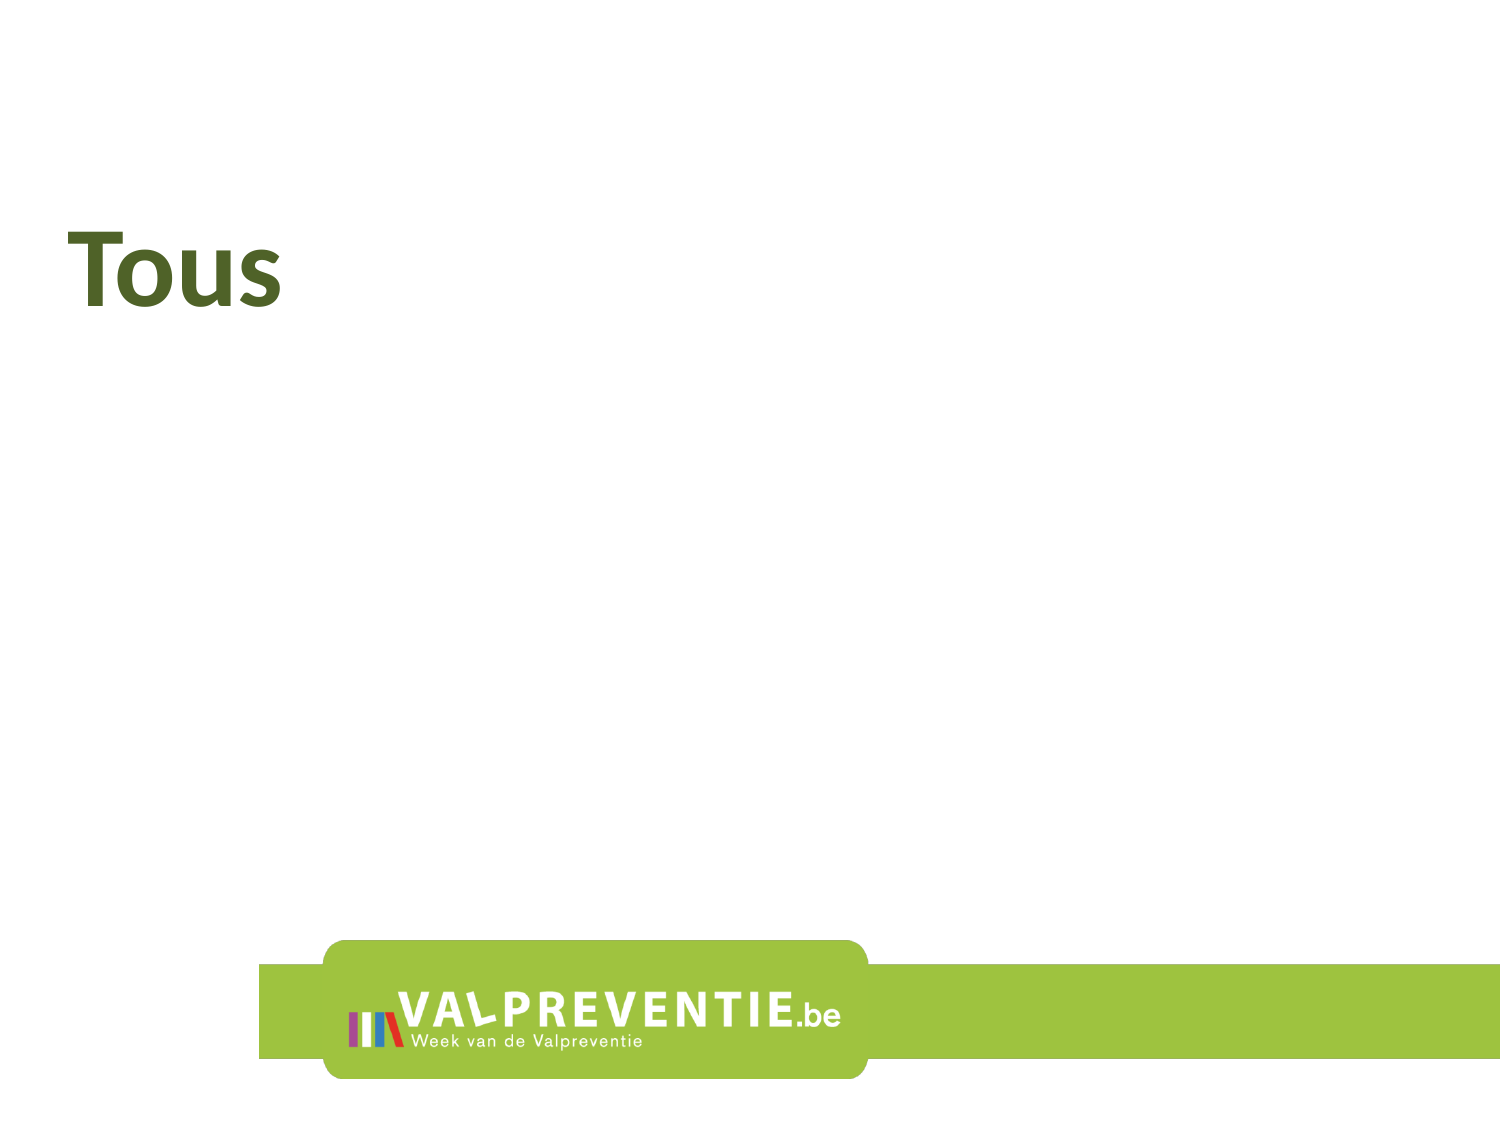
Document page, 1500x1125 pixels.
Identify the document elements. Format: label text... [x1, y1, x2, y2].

picture [259, 940, 1500, 1079]
text_box Tous [53, 184, 1404, 764]
